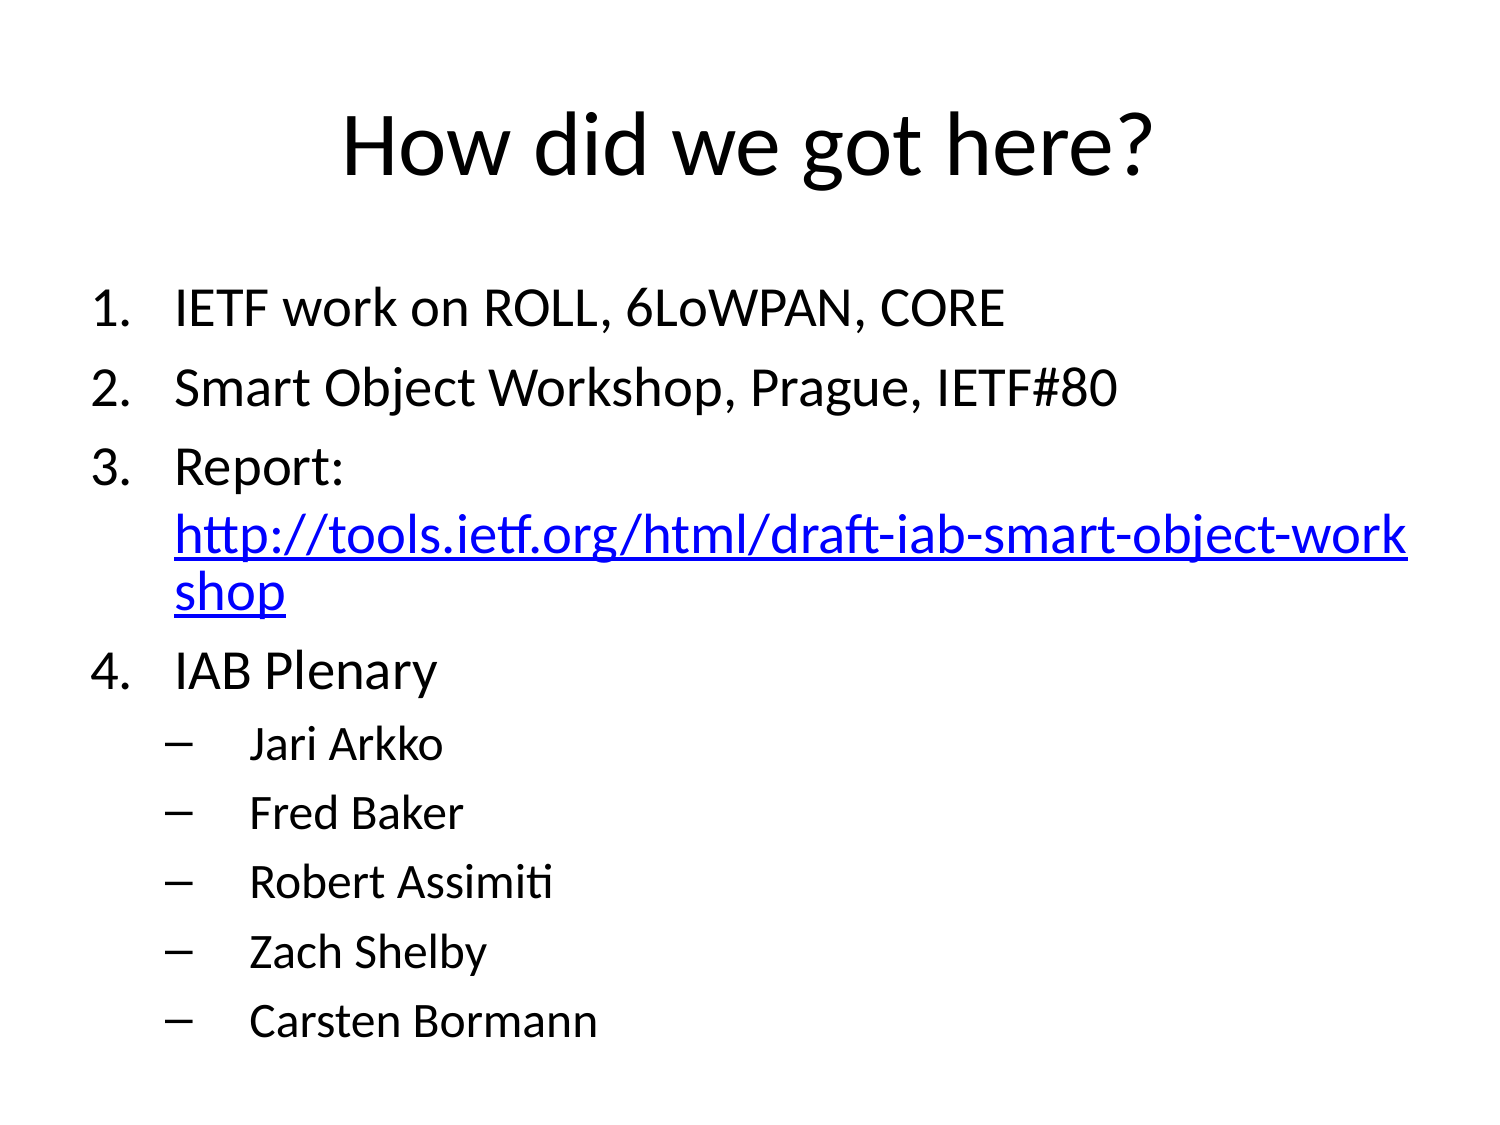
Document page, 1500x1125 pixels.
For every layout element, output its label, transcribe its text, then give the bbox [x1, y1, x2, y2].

title How did we got here? [75, 45, 1425, 233]
list IETF work on ROLL, 6LoWPAN, CORE Smart Object Workshop, Prague, IETF#80 Report:http://tools.ietf.org/html/draft-iab-smart-object-workshop IAB Plenary Jari Arkko Fred Baker Robert Assimiti Zach Shelby Carsten Bormann [75, 262, 1425, 1005]
